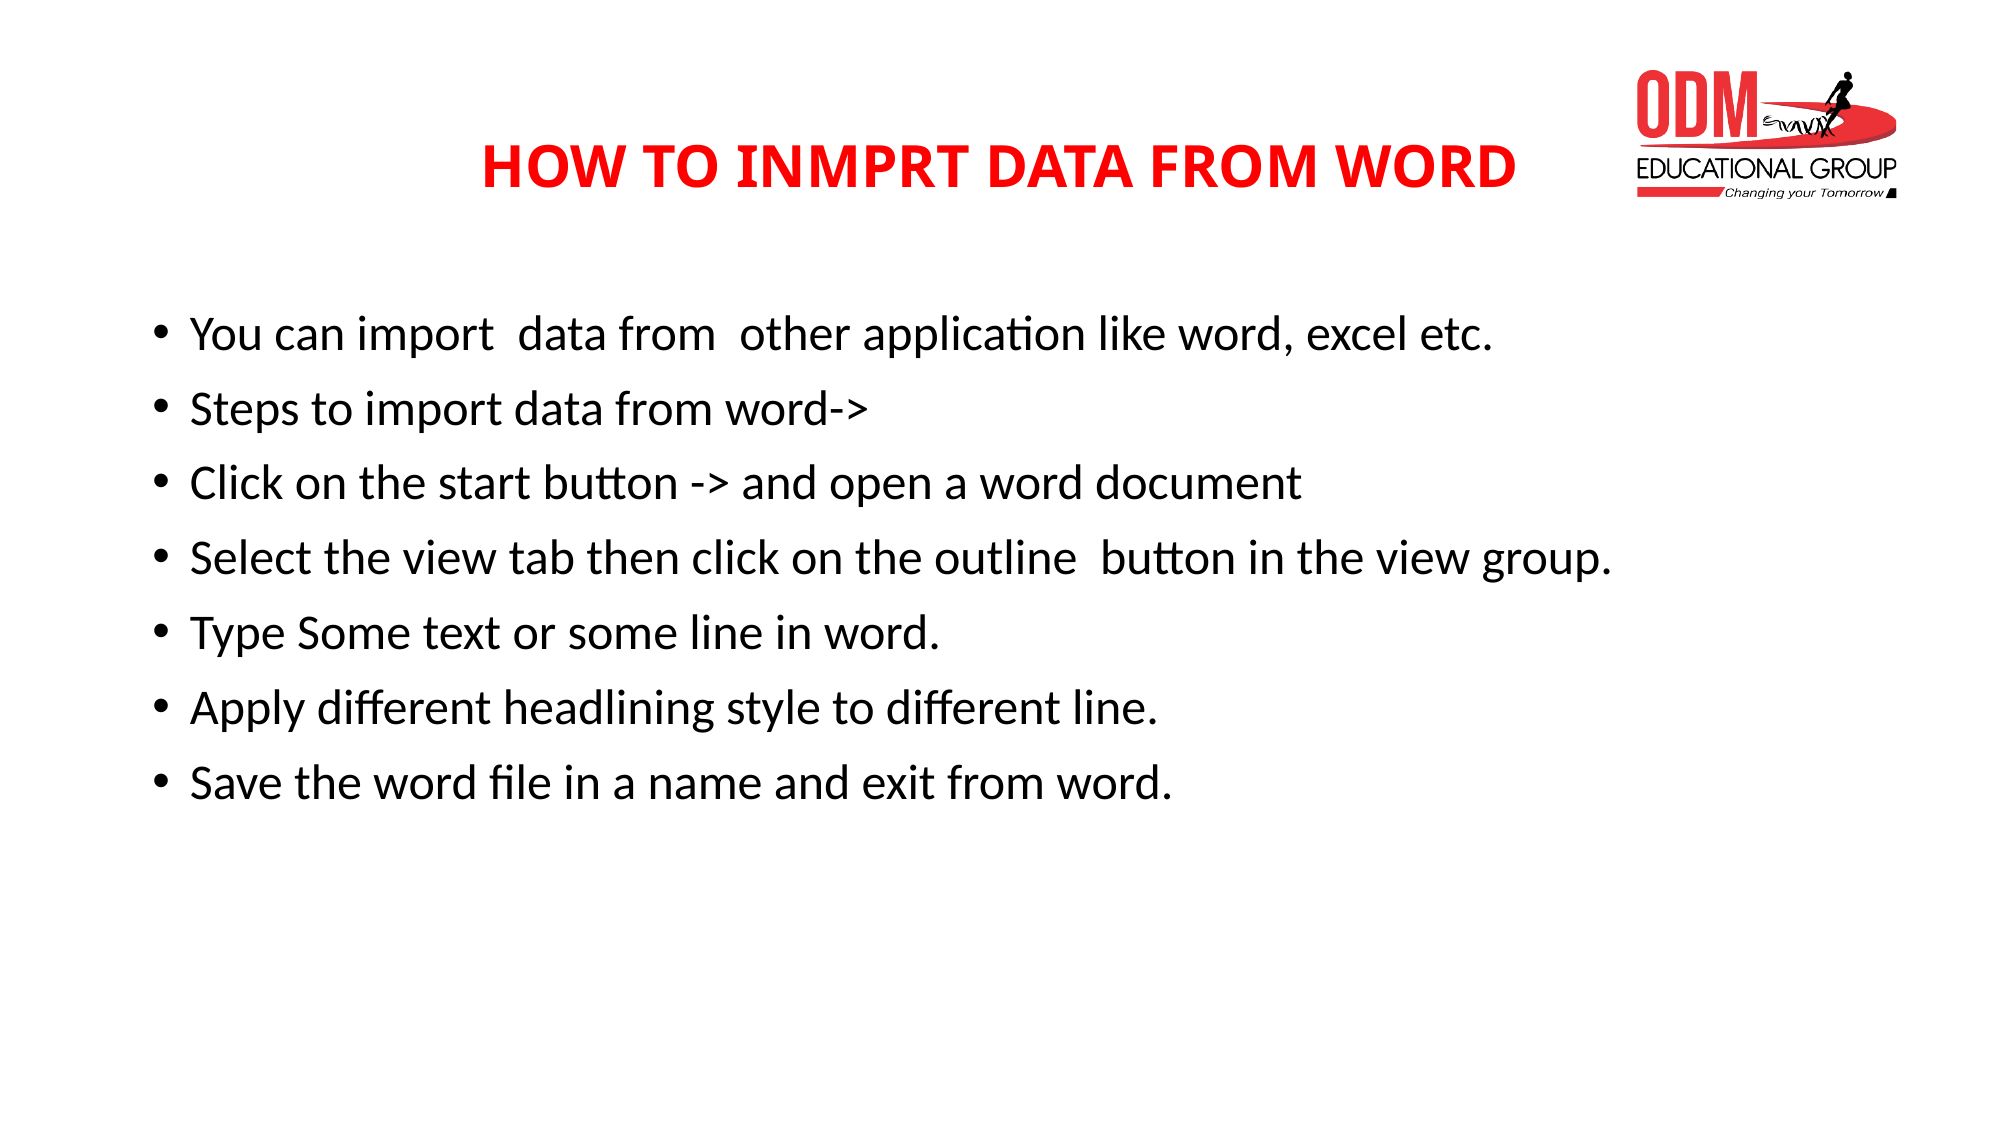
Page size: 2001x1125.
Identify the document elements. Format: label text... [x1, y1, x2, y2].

list You can import data from other application like word, excel etc. Steps to import data from word-> Click on the start button -> and open a word document Select the view tab then click on the outline button in the view group. Type Some text or some line in word. Apply different headlining style to different line. Save the word file in a name and exit from word. [137, 299, 1863, 1014]
title HOW TO INMPRT DATA FROM WORD [137, 59, 1863, 278]
text_box [1637, 70, 1897, 199]
